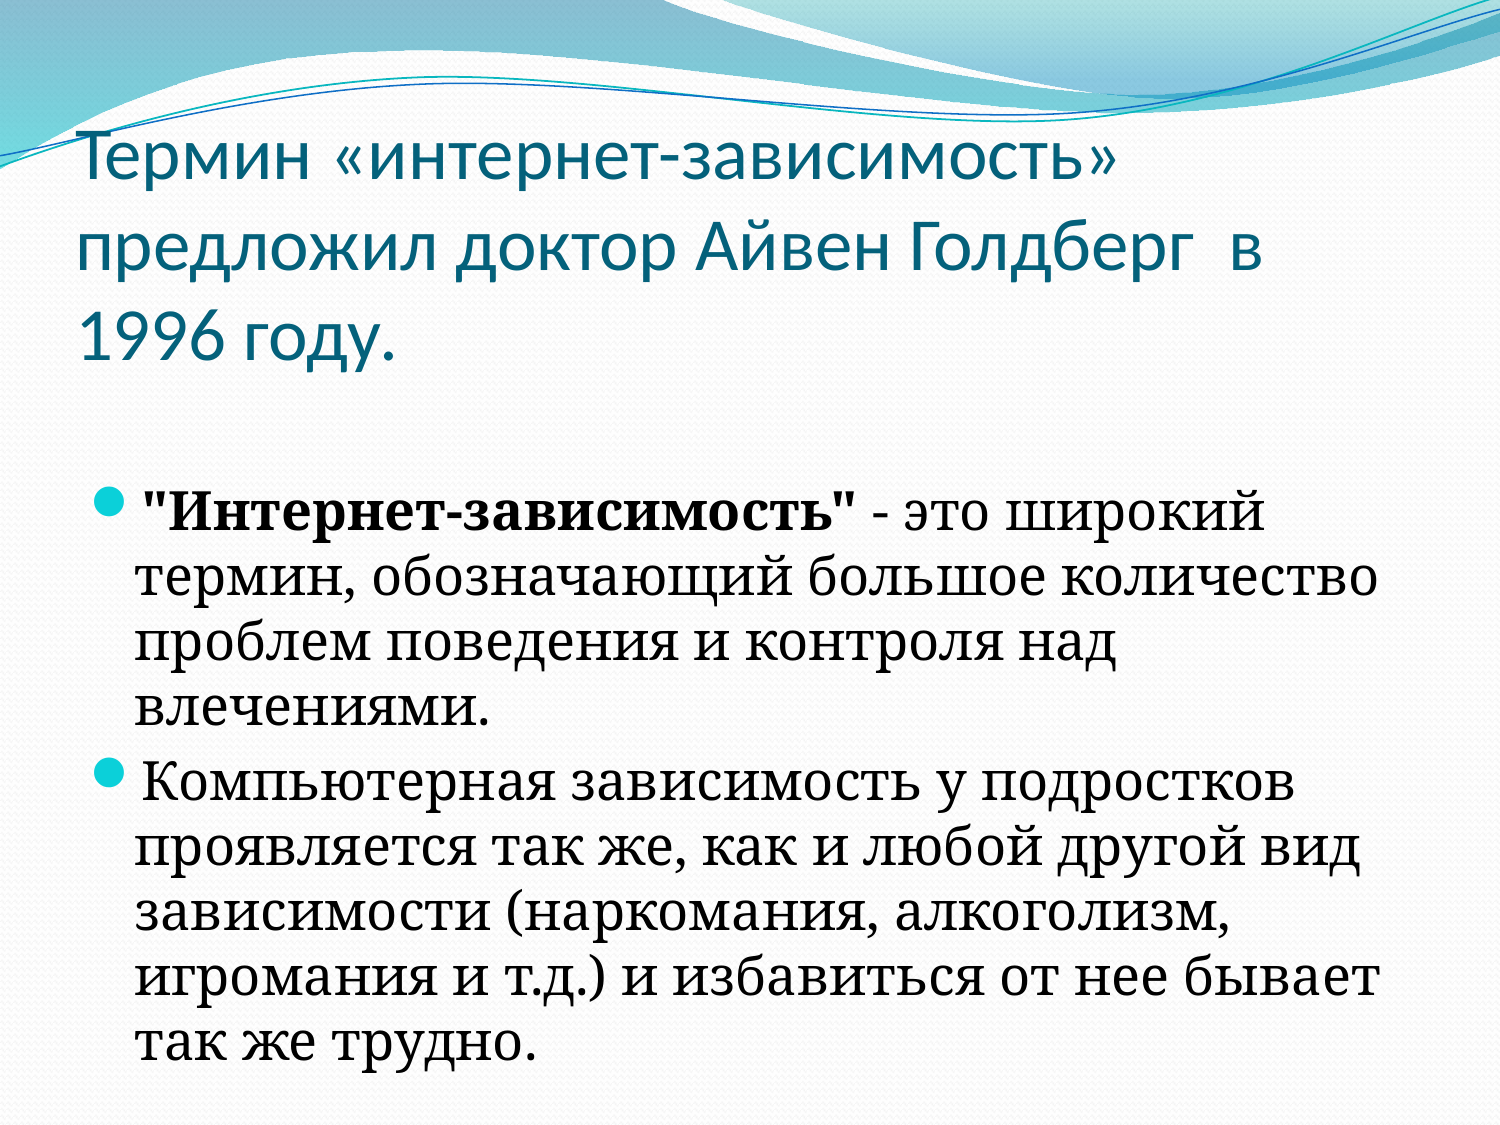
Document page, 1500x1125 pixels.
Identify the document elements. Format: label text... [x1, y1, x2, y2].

title Термин «интернет-зависимость» предложил доктор Айвен Голдберг в 1996 году. [75, 115, 1425, 375]
list "Интернет-зависимость" - это широкий термин, обозначающий большое количество проблем поведения и контроля над влечениями. Компьютерная зависимость у подростков проявляется так же, как и любой другой вид зависимости (наркомания, алкоголизм, игромания и т.д.) и избавиться от нее бывает так же трудно. [75, 468, 1425, 1038]
